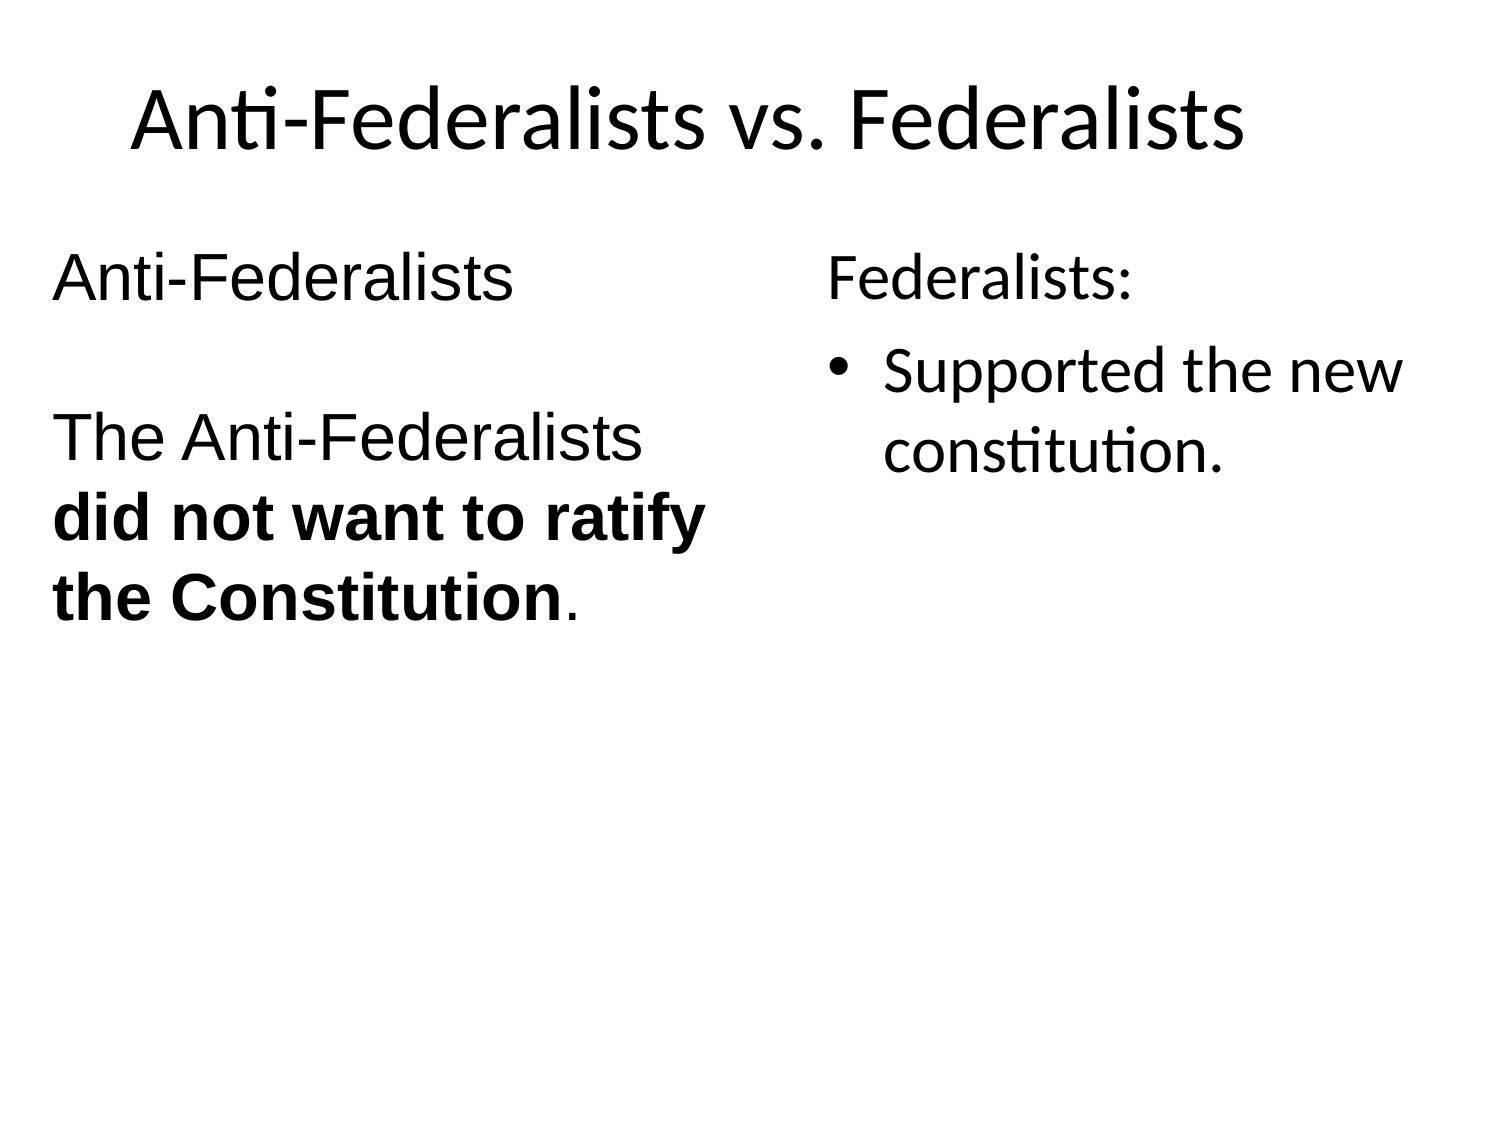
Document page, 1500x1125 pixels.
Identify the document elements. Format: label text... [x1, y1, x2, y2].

text_box Anti-Federalists The Anti-Federalists did not want to ratify the Constitution. [37, 226, 750, 691]
list Federalists: Supported the new constitution. [812, 224, 1450, 1038]
title Anti-Federalists vs. Federalists [32, 37, 1347, 188]
